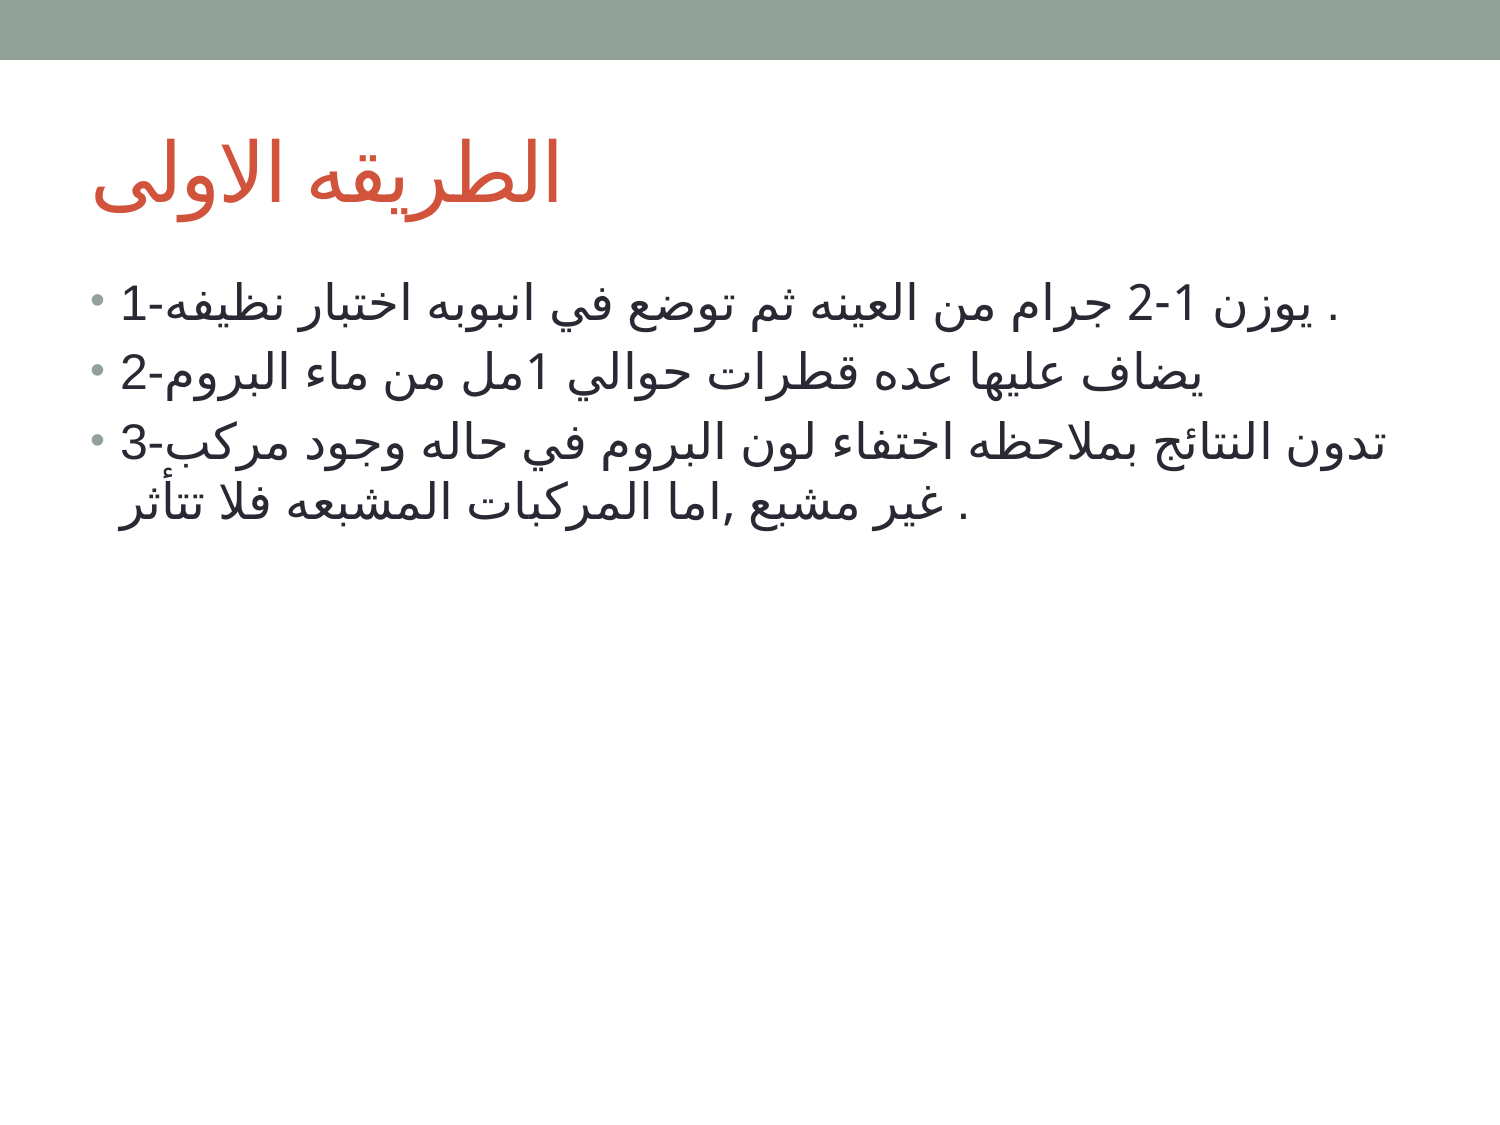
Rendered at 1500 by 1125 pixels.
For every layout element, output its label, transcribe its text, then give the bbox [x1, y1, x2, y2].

title الطريقه الاولى [75, 87, 1425, 250]
list 1-يوزن 1-2 جرام من العينه ثم توضع في انبوبه اختبار نظيفه . 2-يضاف عليها عده قطرات حوالي 1مل من ماء البروم 3-تدون النتائج بملاحظه اختفاء لون البروم في حاله وجود مركب غير مشبع ,اما المركبات المشبعه فلا تتأثر . [75, 262, 1425, 1063]
